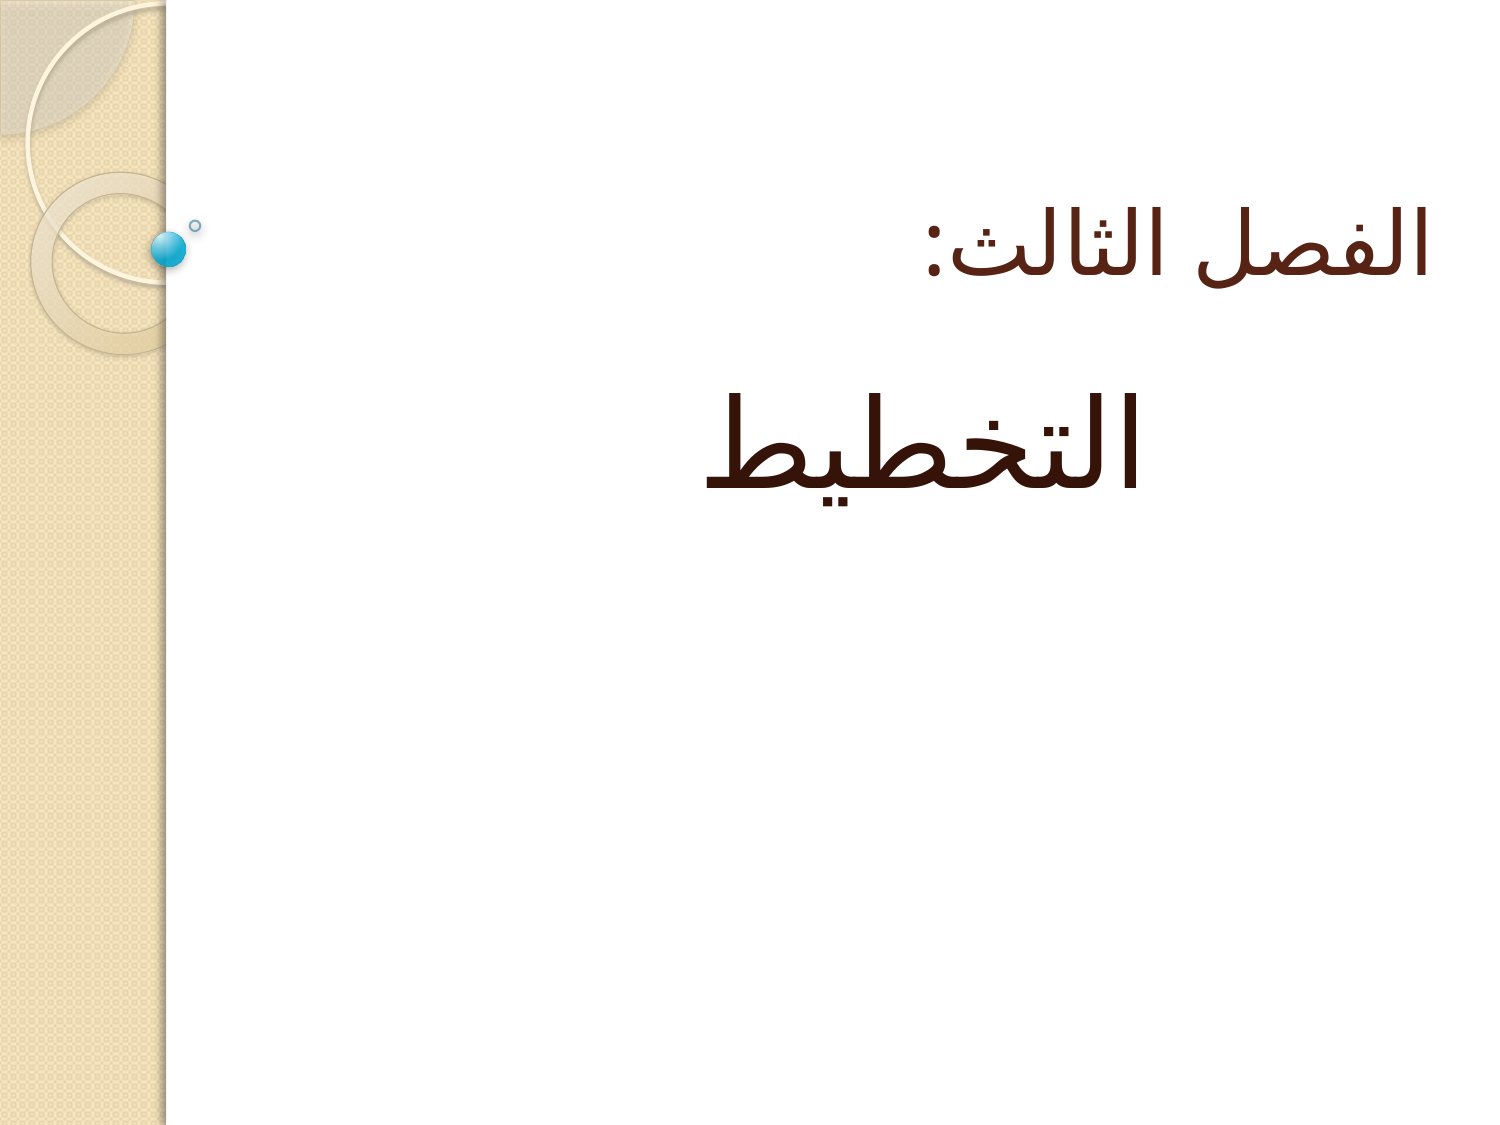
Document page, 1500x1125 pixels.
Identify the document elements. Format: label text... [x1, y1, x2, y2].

subtitle التخطيط [0, 363, 1169, 651]
title الفصل الثالث: [234, 59, 1450, 301]
